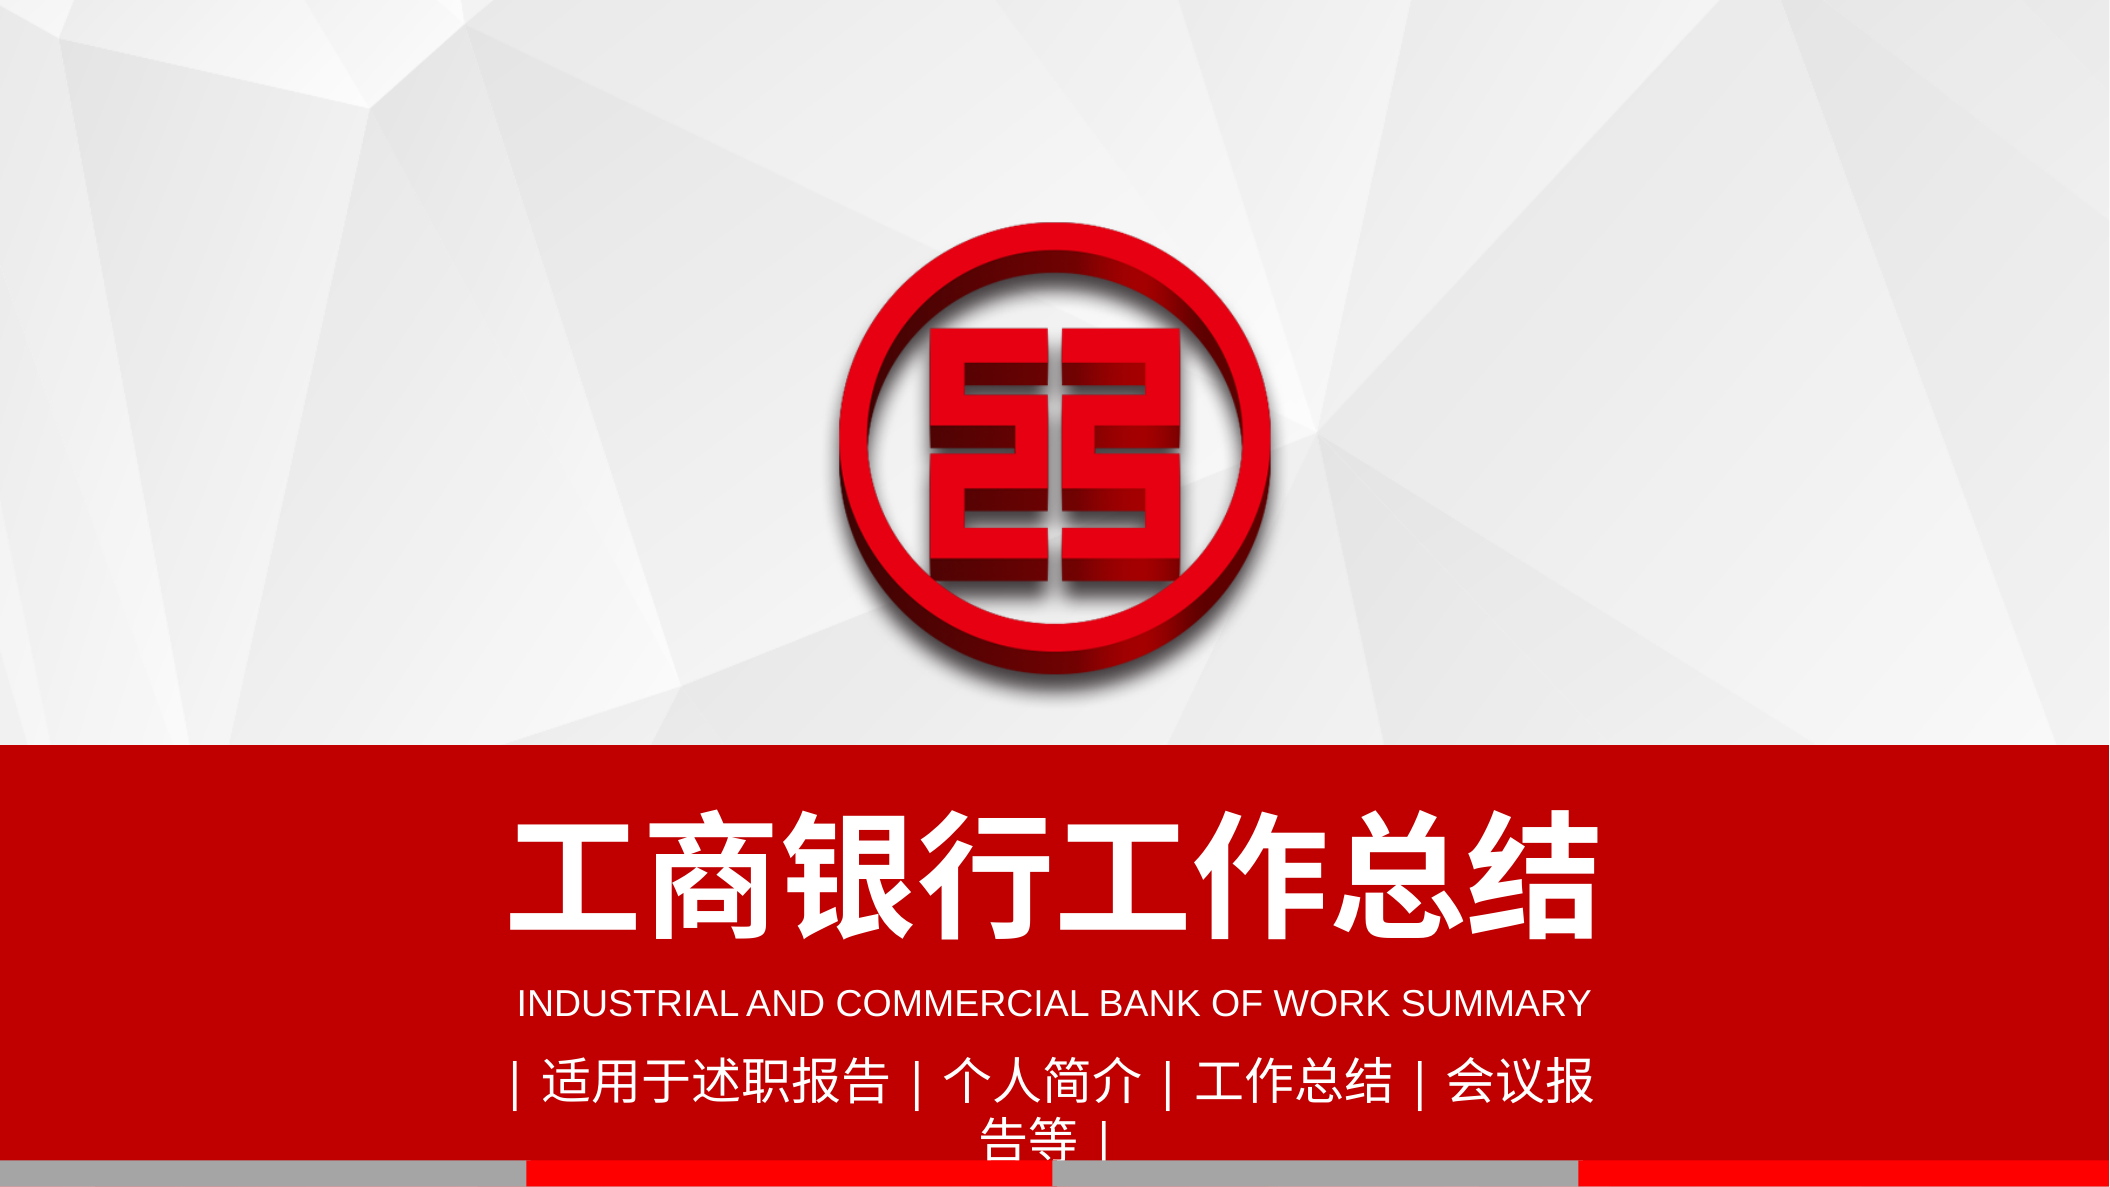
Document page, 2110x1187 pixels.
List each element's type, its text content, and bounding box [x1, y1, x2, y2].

picture [0, 0, 2110, 744]
text_box |适用于述职报告|个人简介|工作总结|会议报告等| [475, 1041, 1622, 1159]
text_box [0, 1159, 525, 1187]
text_box [0, 744, 2110, 1159]
text_box 工商银行工作总结 [387, 782, 1722, 962]
text_box [1577, 1159, 2110, 1187]
text_box INDUSTRIAL AND COMMERCIAL BANK OF WORK SUMMARY [481, 971, 1628, 1031]
text_box [1051, 1159, 1577, 1187]
text_box [525, 1159, 1051, 1187]
